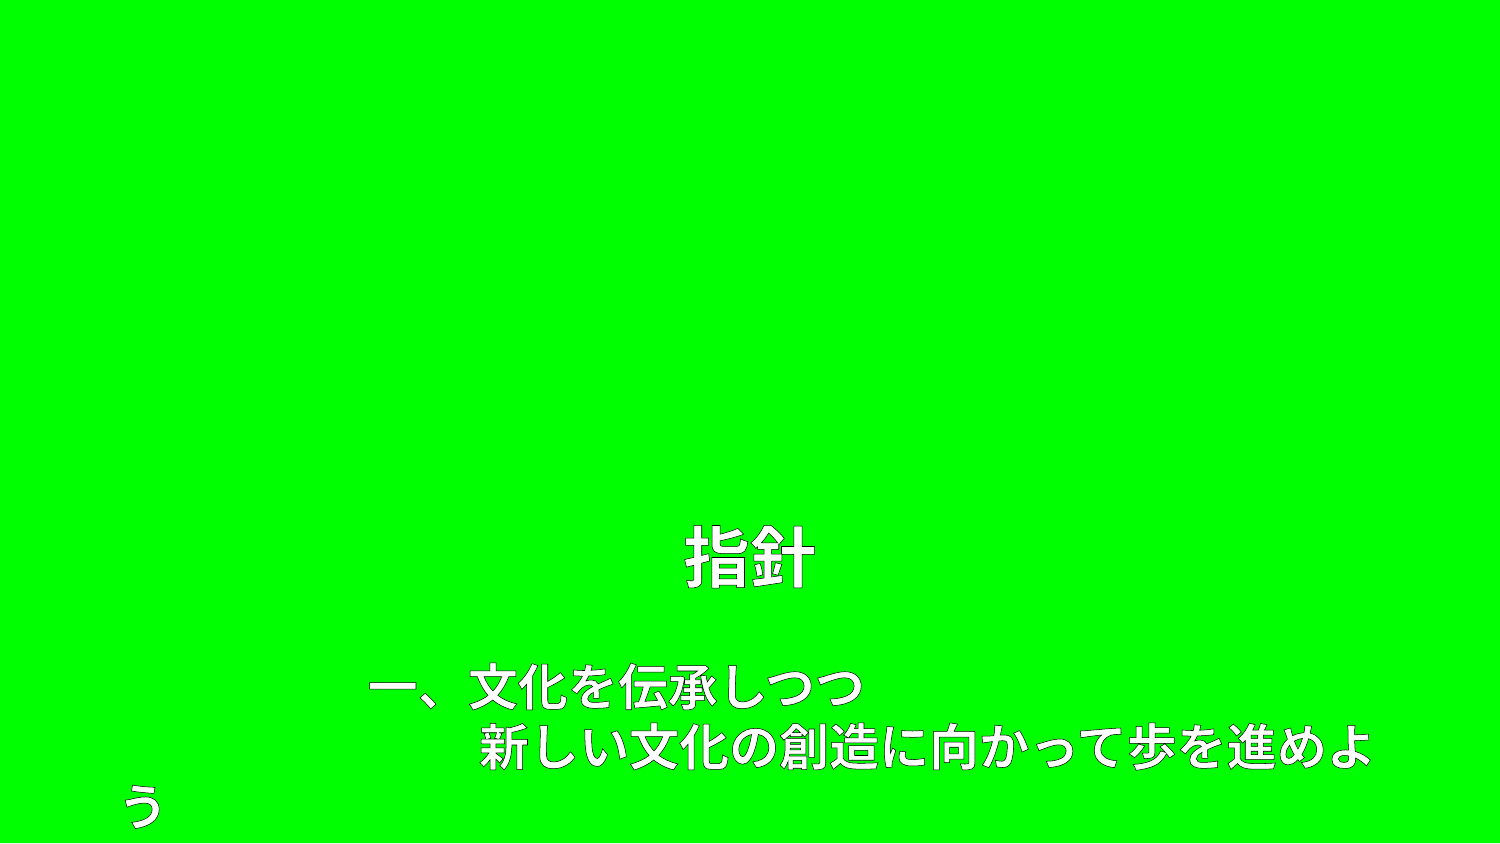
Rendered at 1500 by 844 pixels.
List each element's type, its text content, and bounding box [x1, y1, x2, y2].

text_box 指針 一、文化を伝承しつつ 新しい文化の創造に向かって歩を進めよう [102, 551, 1397, 844]
